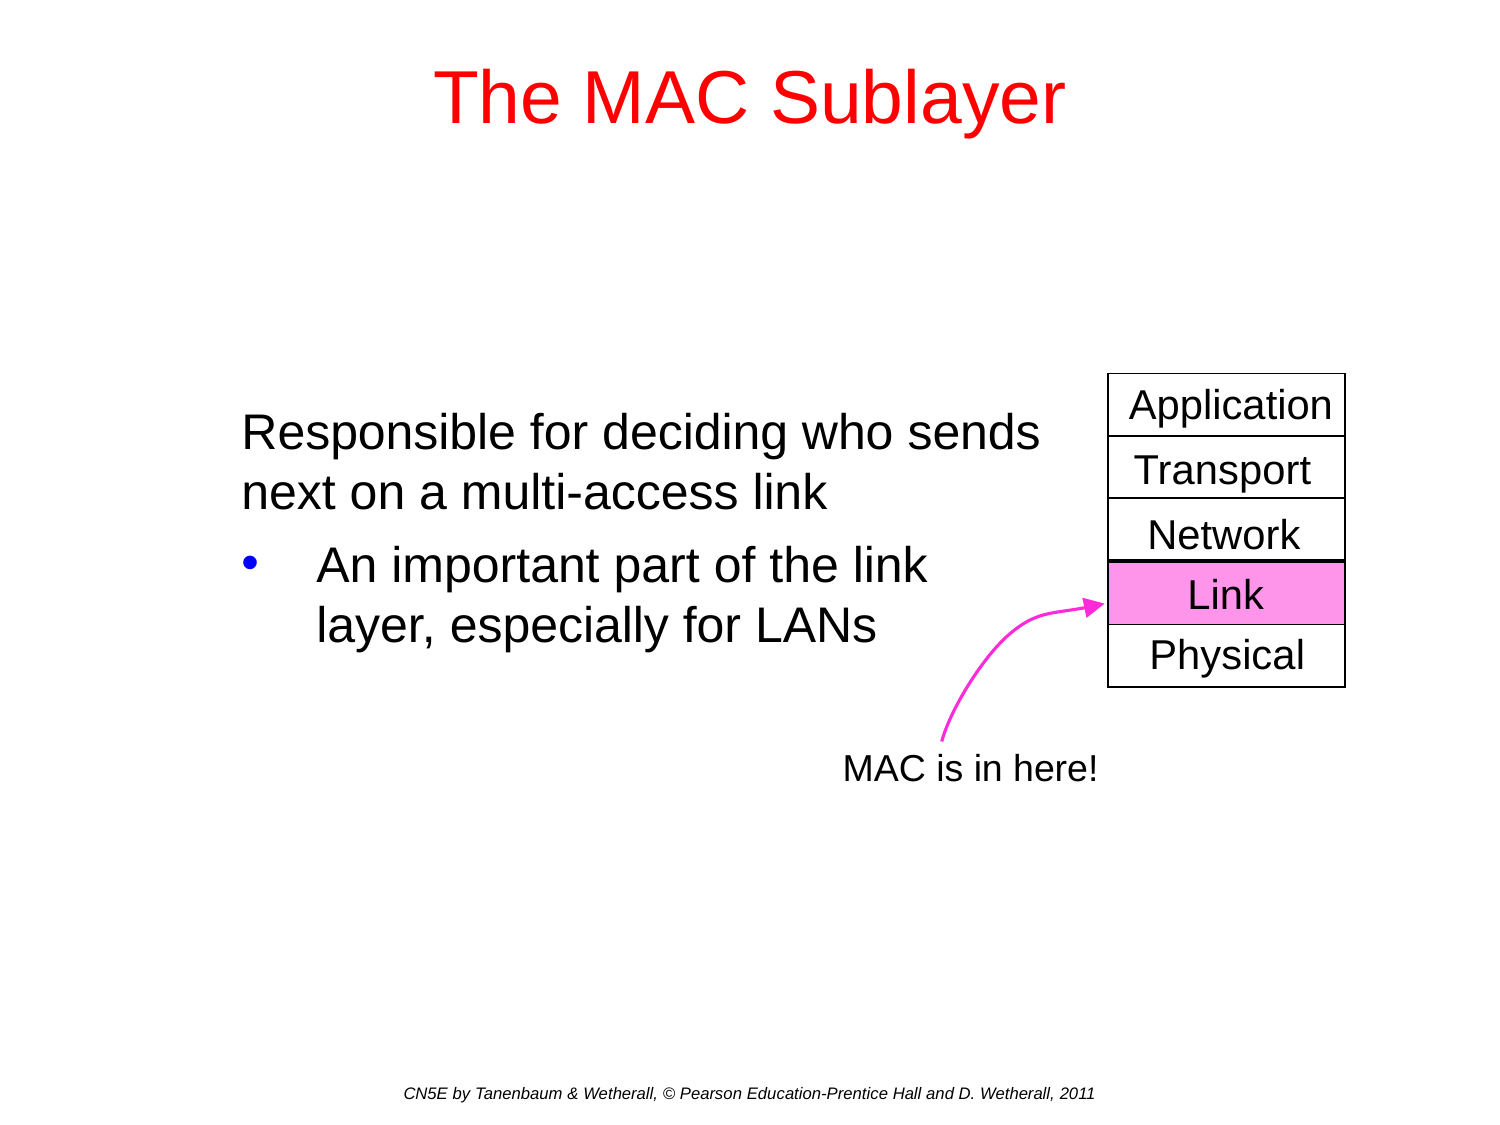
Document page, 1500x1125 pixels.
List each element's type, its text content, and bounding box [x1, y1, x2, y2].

title The MAC Sublayer [0, 0, 1500, 188]
text_box MAC is in here! [827, 736, 1127, 797]
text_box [1107, 370, 1349, 688]
text_box [941, 597, 1102, 742]
footer CN5E by Tanenbaum & Wetherall, © Pearson Education-Prentice Hall and D. Wetherall, 2011 [0, 1074, 1500, 1125]
list Responsible for deciding who sends next on a multi-access link An important part of the link layer, especially for LANs [226, 391, 1060, 1052]
